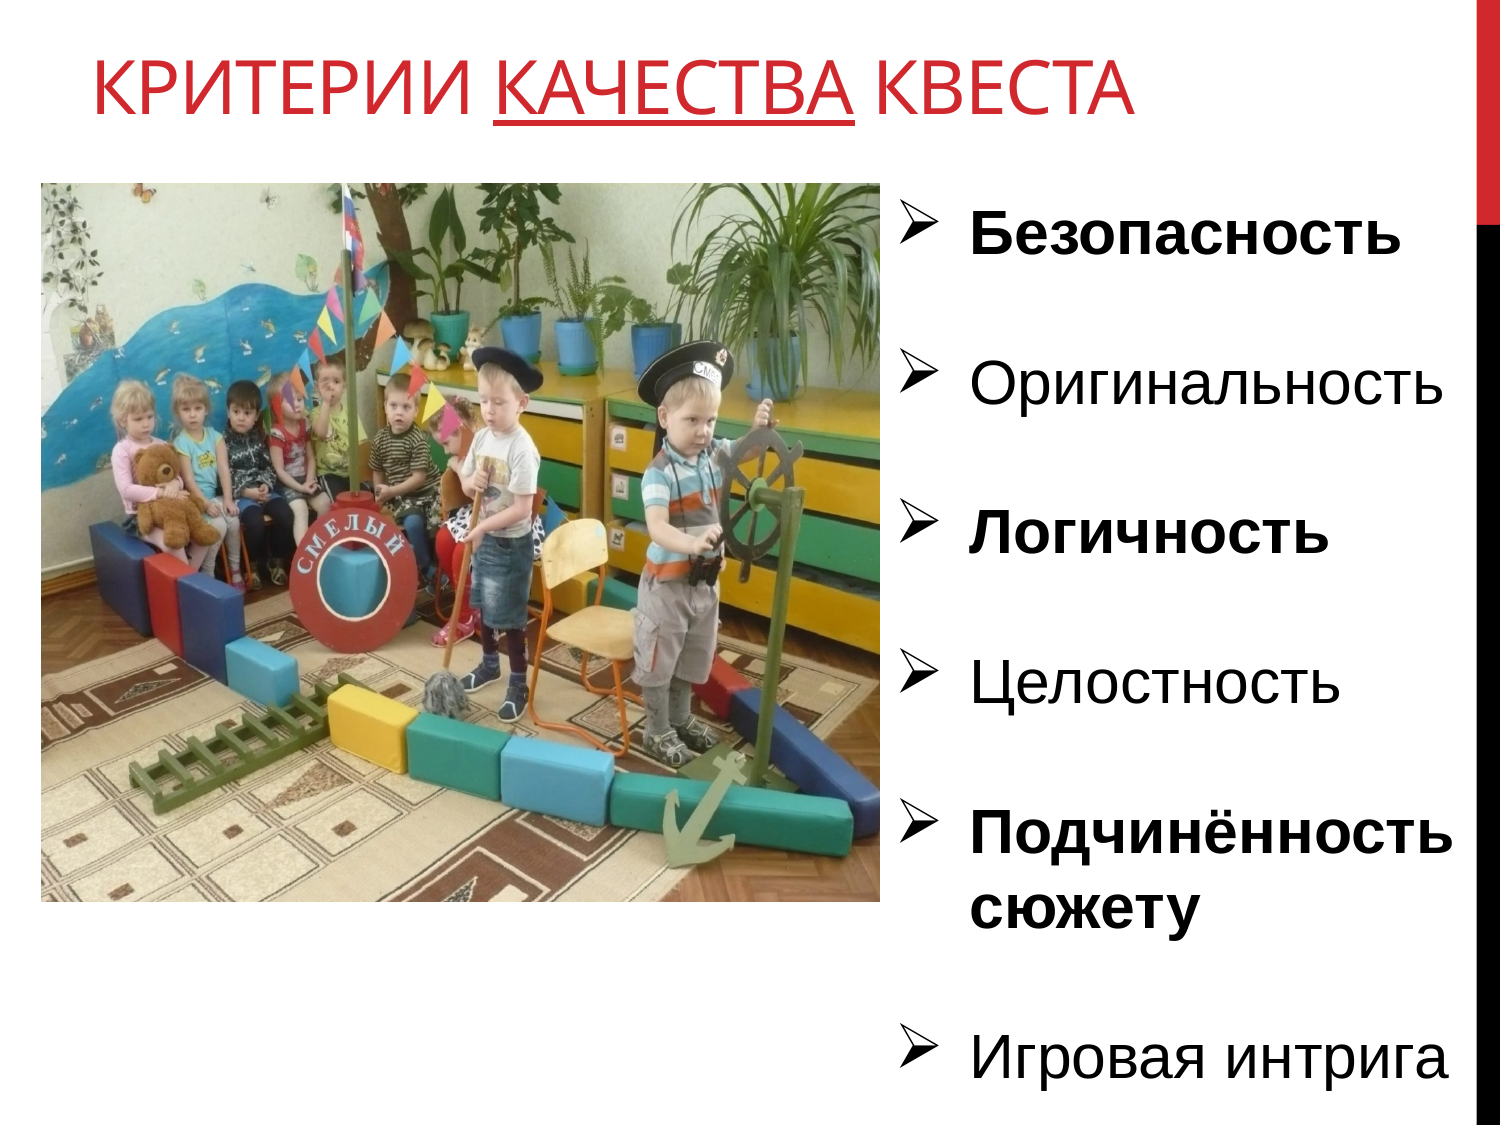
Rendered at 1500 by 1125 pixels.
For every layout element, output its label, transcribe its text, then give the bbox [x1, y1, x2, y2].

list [40, 183, 881, 902]
text_box Безопасность Оригинальность Логичность Целостность Подчинённость сюжету Игровая интрига [879, 184, 1483, 1099]
title Критерии качества КВЕСТА [75, 25, 1459, 138]
